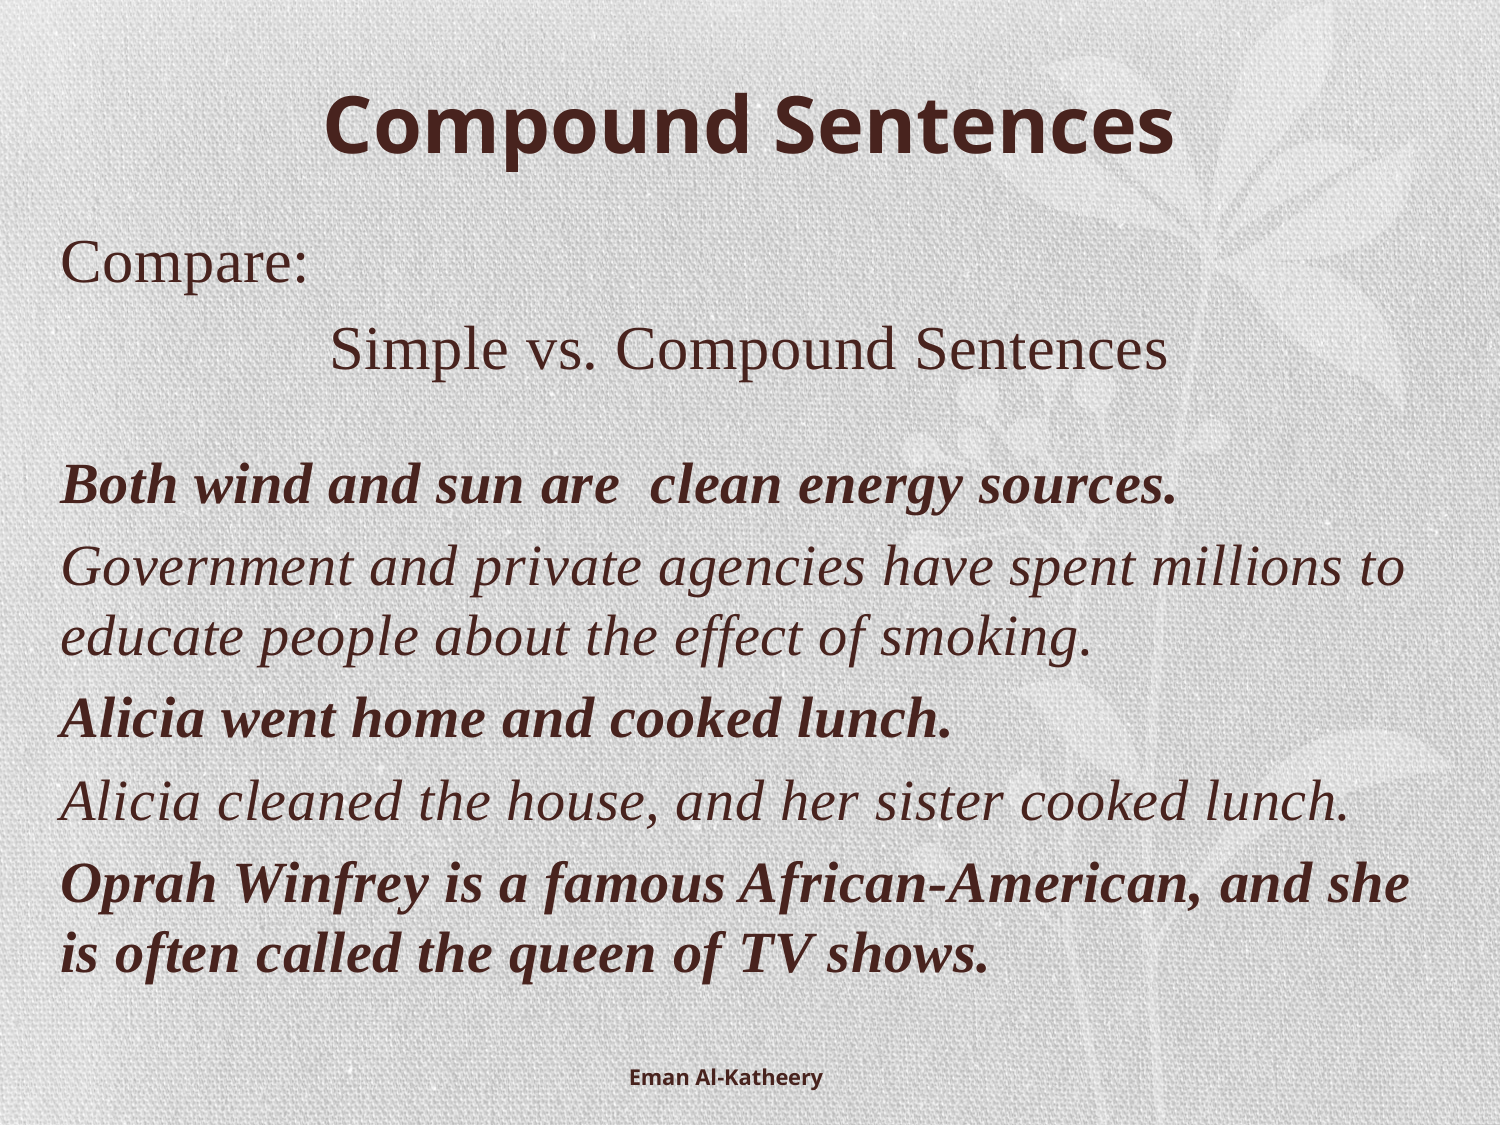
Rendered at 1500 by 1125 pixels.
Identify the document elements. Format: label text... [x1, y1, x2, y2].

title Compound Sentences [45, 35, 1455, 178]
footer Eman Al-Katheery [614, 1054, 1285, 1103]
list Compare: Simple vs. Compound Sentences Both wind and sun are clean energy sources. Government and private agencies have spent millions to educate people about the effect of smoking. Alicia went home and cooked lunch. Alicia cleaned the house, and her sister cooked lunch. Oprah Winfrey is a famous African-American, and she is often called the queen of TV shows. [45, 187, 1455, 1023]
